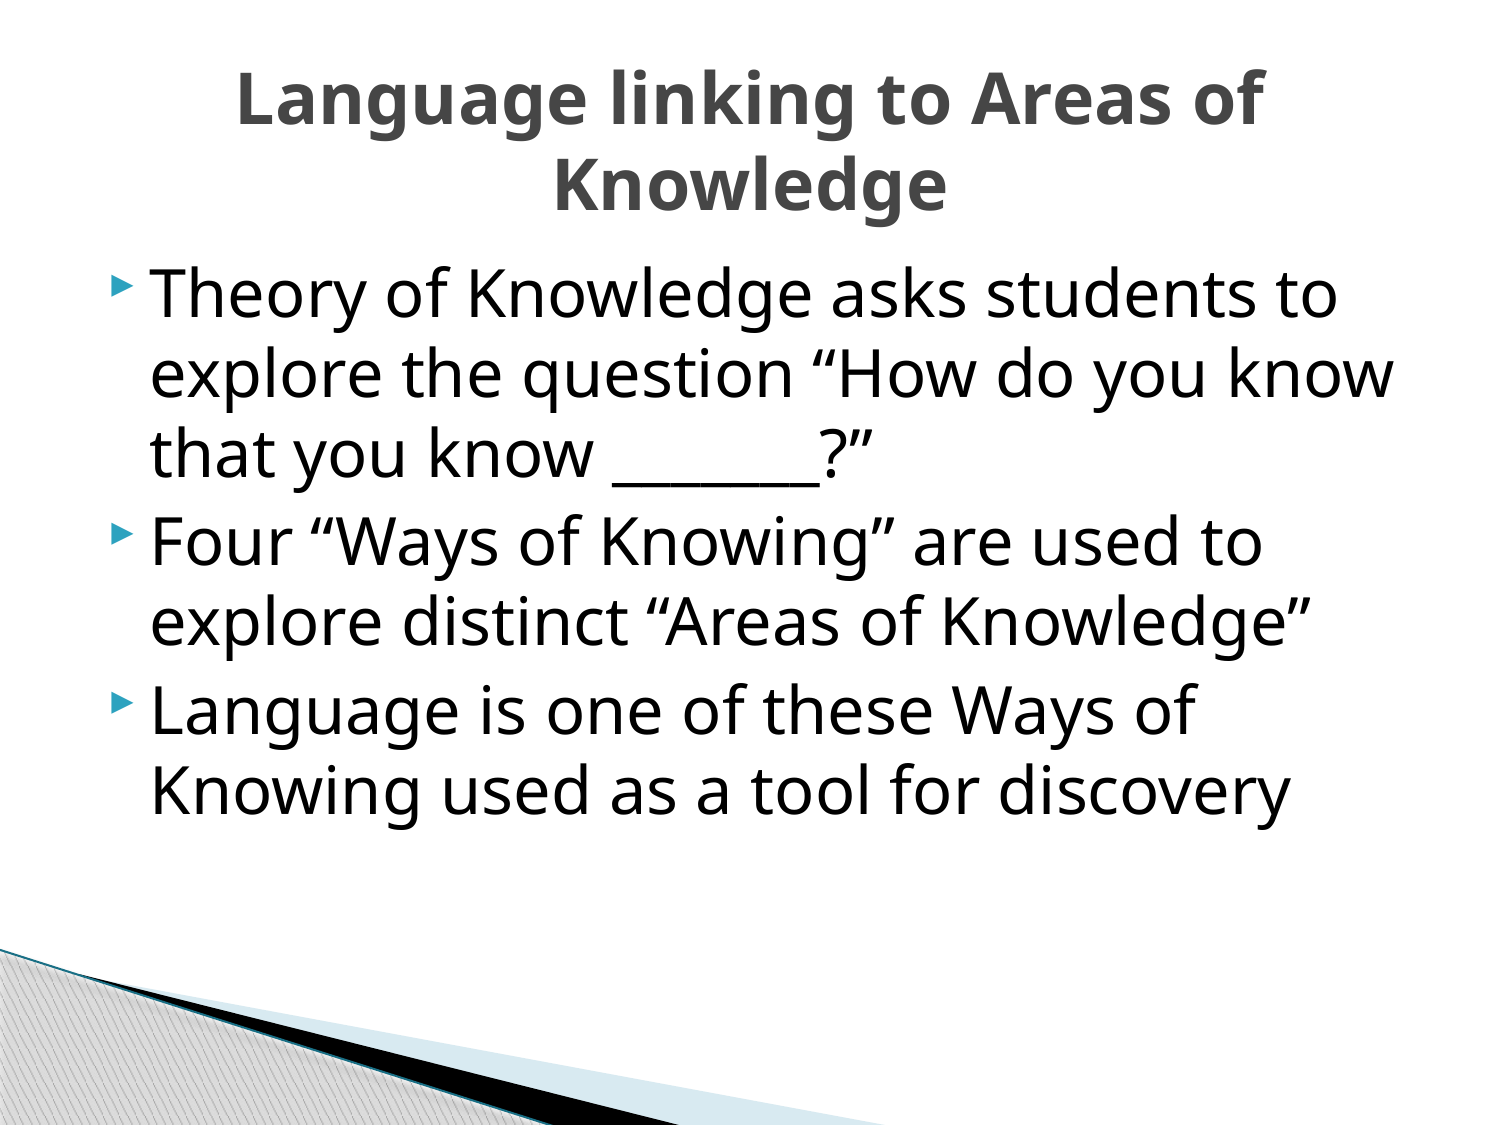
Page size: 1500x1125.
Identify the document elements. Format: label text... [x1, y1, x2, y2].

title Language linking to Areas of Knowledge [75, 45, 1425, 233]
list Theory of Knowledge asks students to explore the question “How do you know that you know _______?” Four “Ways of Knowing” are used to explore distinct “Areas of Knowledge” Language is one of these Ways of Knowing used as a tool for discovery [75, 243, 1425, 986]
